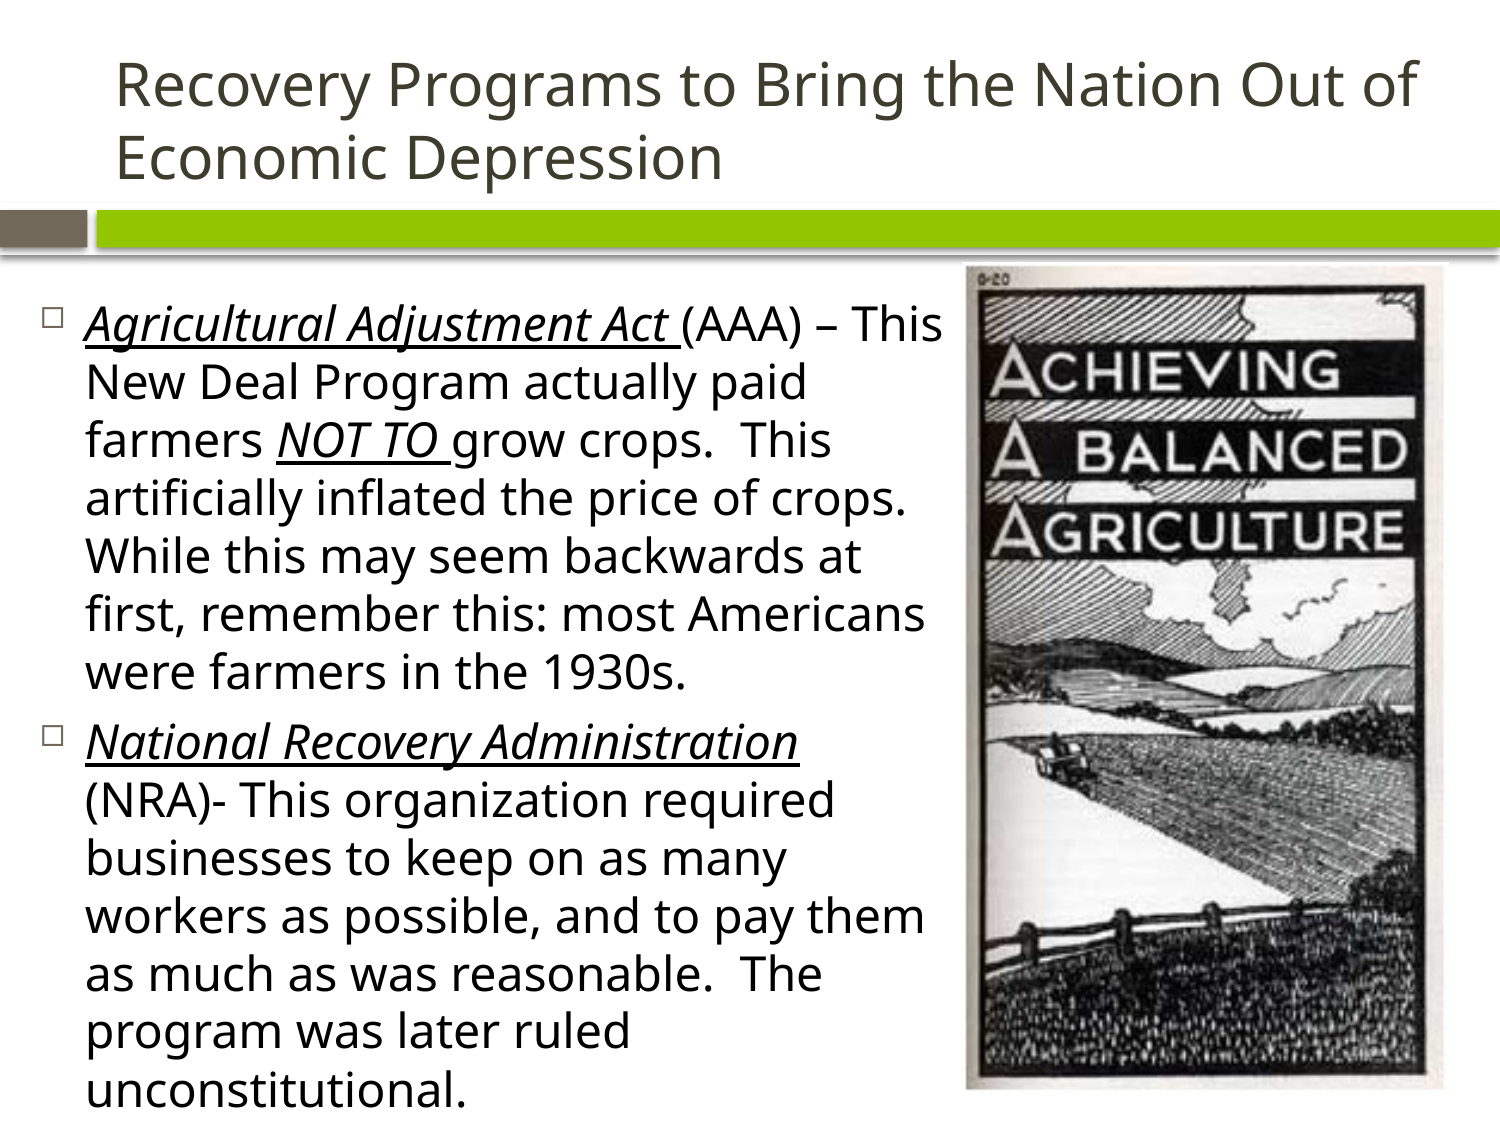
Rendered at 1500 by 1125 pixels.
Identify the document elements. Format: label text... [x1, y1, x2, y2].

list Agricultural Adjustment Act (AAA) – This New Deal Program actually paid farmers NOT TO grow crops. This artificially inflated the price of crops. While this may seem backwards at first, remember this: most Americans were farmers in the 1930s. National Recovery Administration (NRA)- This organization required businesses to keep on as many workers as possible, and to pay them as much as was reasonable. The program was later ruled unconstitutional. [24, 285, 963, 1125]
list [962, 262, 1450, 1095]
title Recovery Programs to Bring the Nation Out of Economic Depression [99, 37, 1438, 200]
